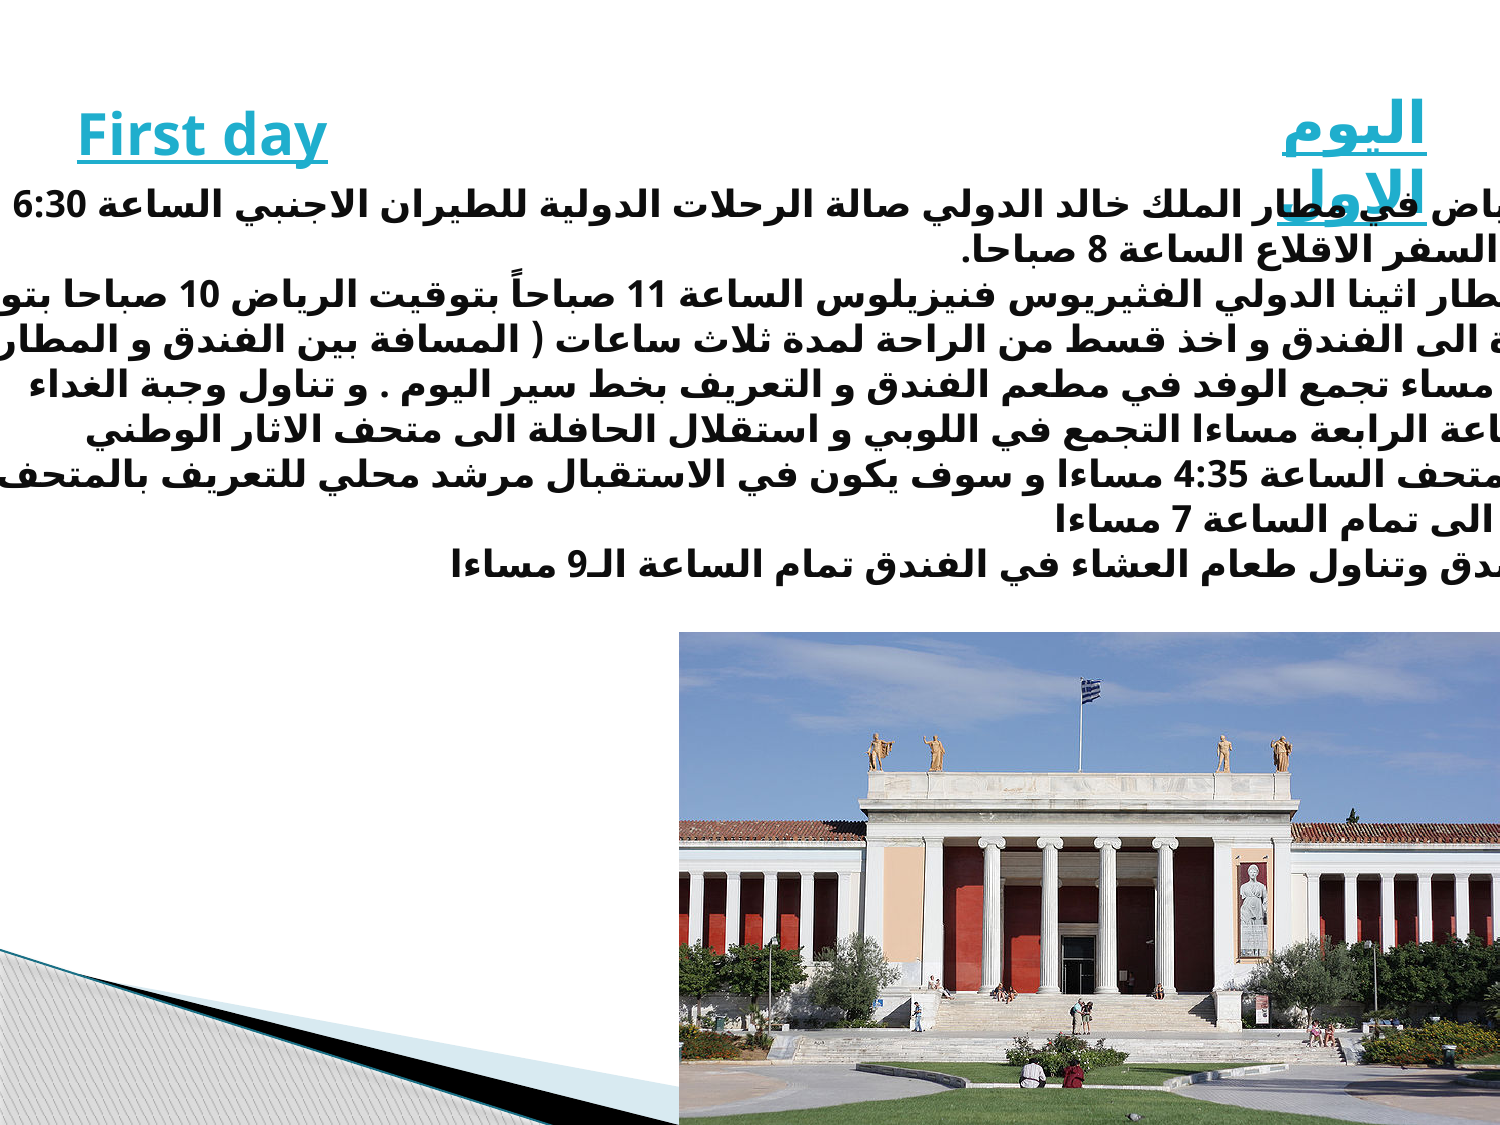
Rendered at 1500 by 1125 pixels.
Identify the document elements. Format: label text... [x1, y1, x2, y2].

text_box اليوم الاول [1187, 78, 1442, 172]
picture [678, 631, 1500, 1125]
text_box التجمع في الرياض في مطار الملك خالد الدولي صالة الرحلات الدولية للطيران الاجنبي الساعة 6:30 صباحا لانهاء اجراءات السفر الاقلاع الساعة 8 صباحا. - الوصول الى مطار اثينا الدولي الفثيريوس فنيزيلوس الساعة 11 صباحاً بتوقيت الرياض 10 صباحا بتوقيت أثينا - التوجة مباشرة الى الفندق و اخذ قسط من الراحة لمدة ثلاث ساعات ( المسافة بين الفندق و المطار 18 كم فقط ) - الساعة الثانية مساء تجمع الوفد في مطعم الفندق و التعريف بخط سير اليوم . و تناول وجبة الغداء - بدأ الرحلة الساعة الرابعة مساءا التجمع في اللوبي و استقلال الحافلة الى متحف الاثار الوطني الوصول الى المتحف الساعة 4:35 مساءا و سوف يكون في الاستقبال مرشد محلي للتعريف بالمتحف . تستمر الزيارة الى تمام الساعة 7 مساءا العودة الى الفندق وتناول طعام العشاء في الفندق تمام الساعة الـ9 مساءا [0, 172, 1500, 593]
text_box First day [61, 90, 343, 172]
